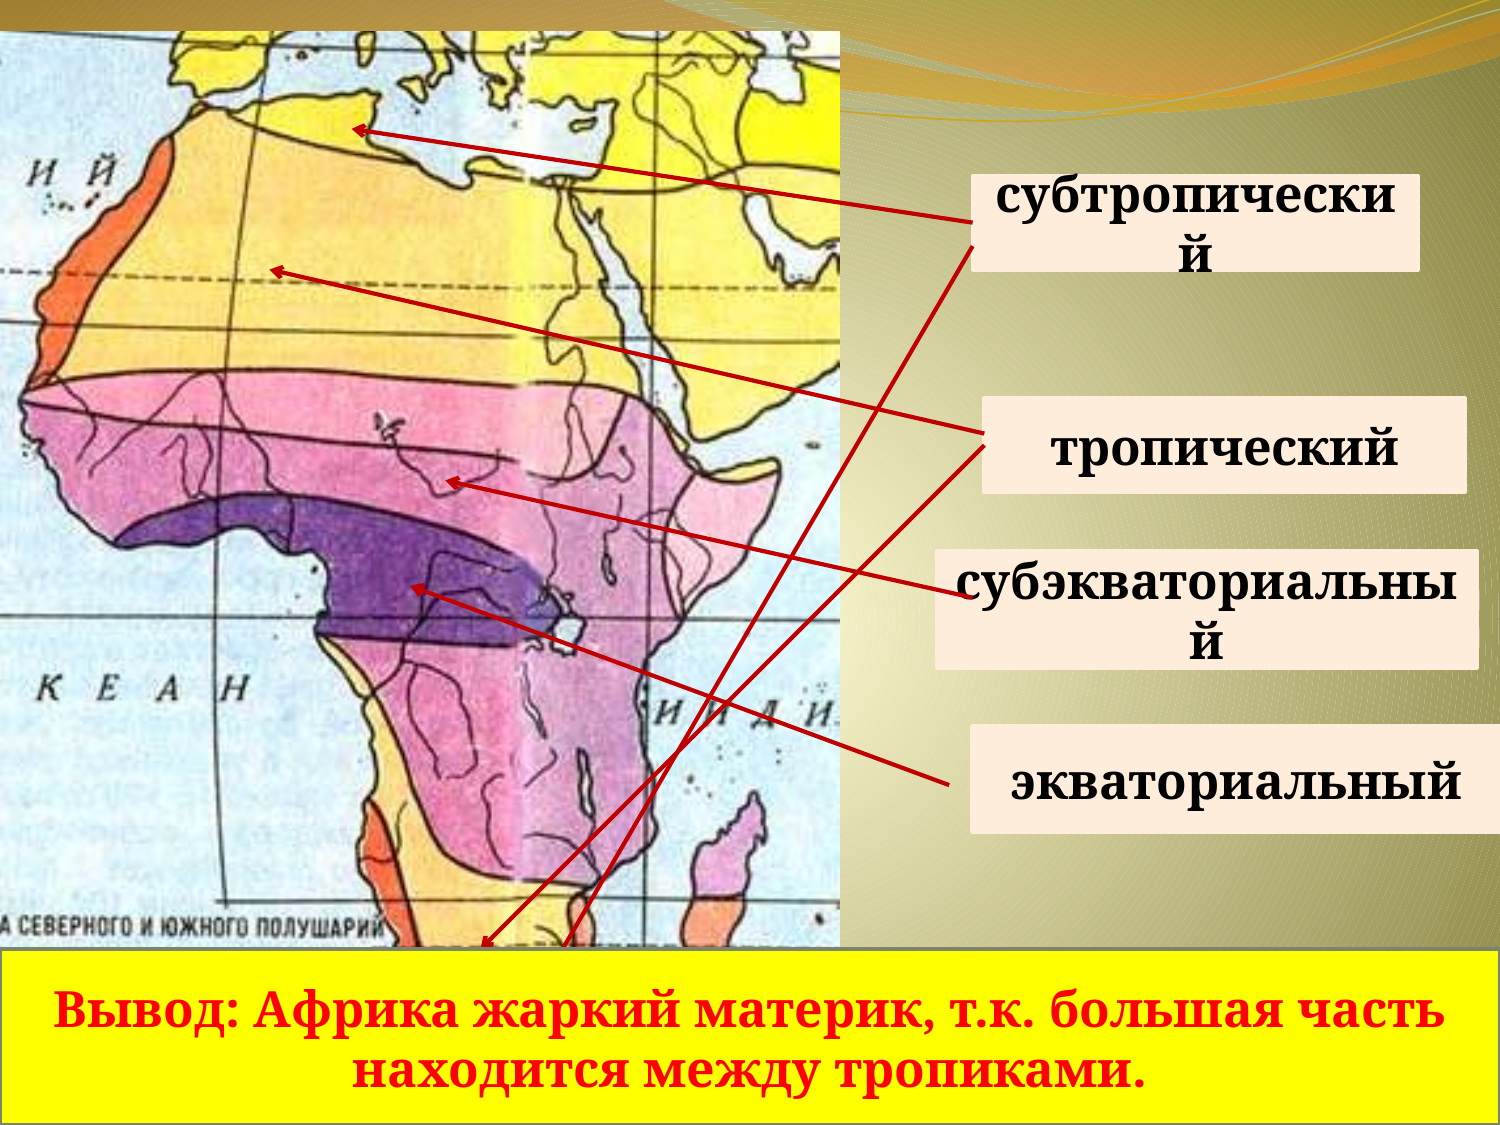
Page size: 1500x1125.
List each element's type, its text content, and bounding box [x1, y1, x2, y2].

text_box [351, 128, 973, 223]
text_box экваториальный [1155, 724, 1500, 834]
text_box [304, 421, 1149, 915]
text_box субтропический [971, 174, 1420, 272]
text_box тропический [992, 396, 1467, 494]
text_box Вывод: Африка жаркий материк, т.к. большая часть находится между тропиками. [846, 947, 1500, 1125]
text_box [269, 269, 985, 434]
picture [0, 30, 841, 1125]
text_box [480, 927, 985, 950]
text_box субэкваториальный [1155, 549, 1479, 670]
